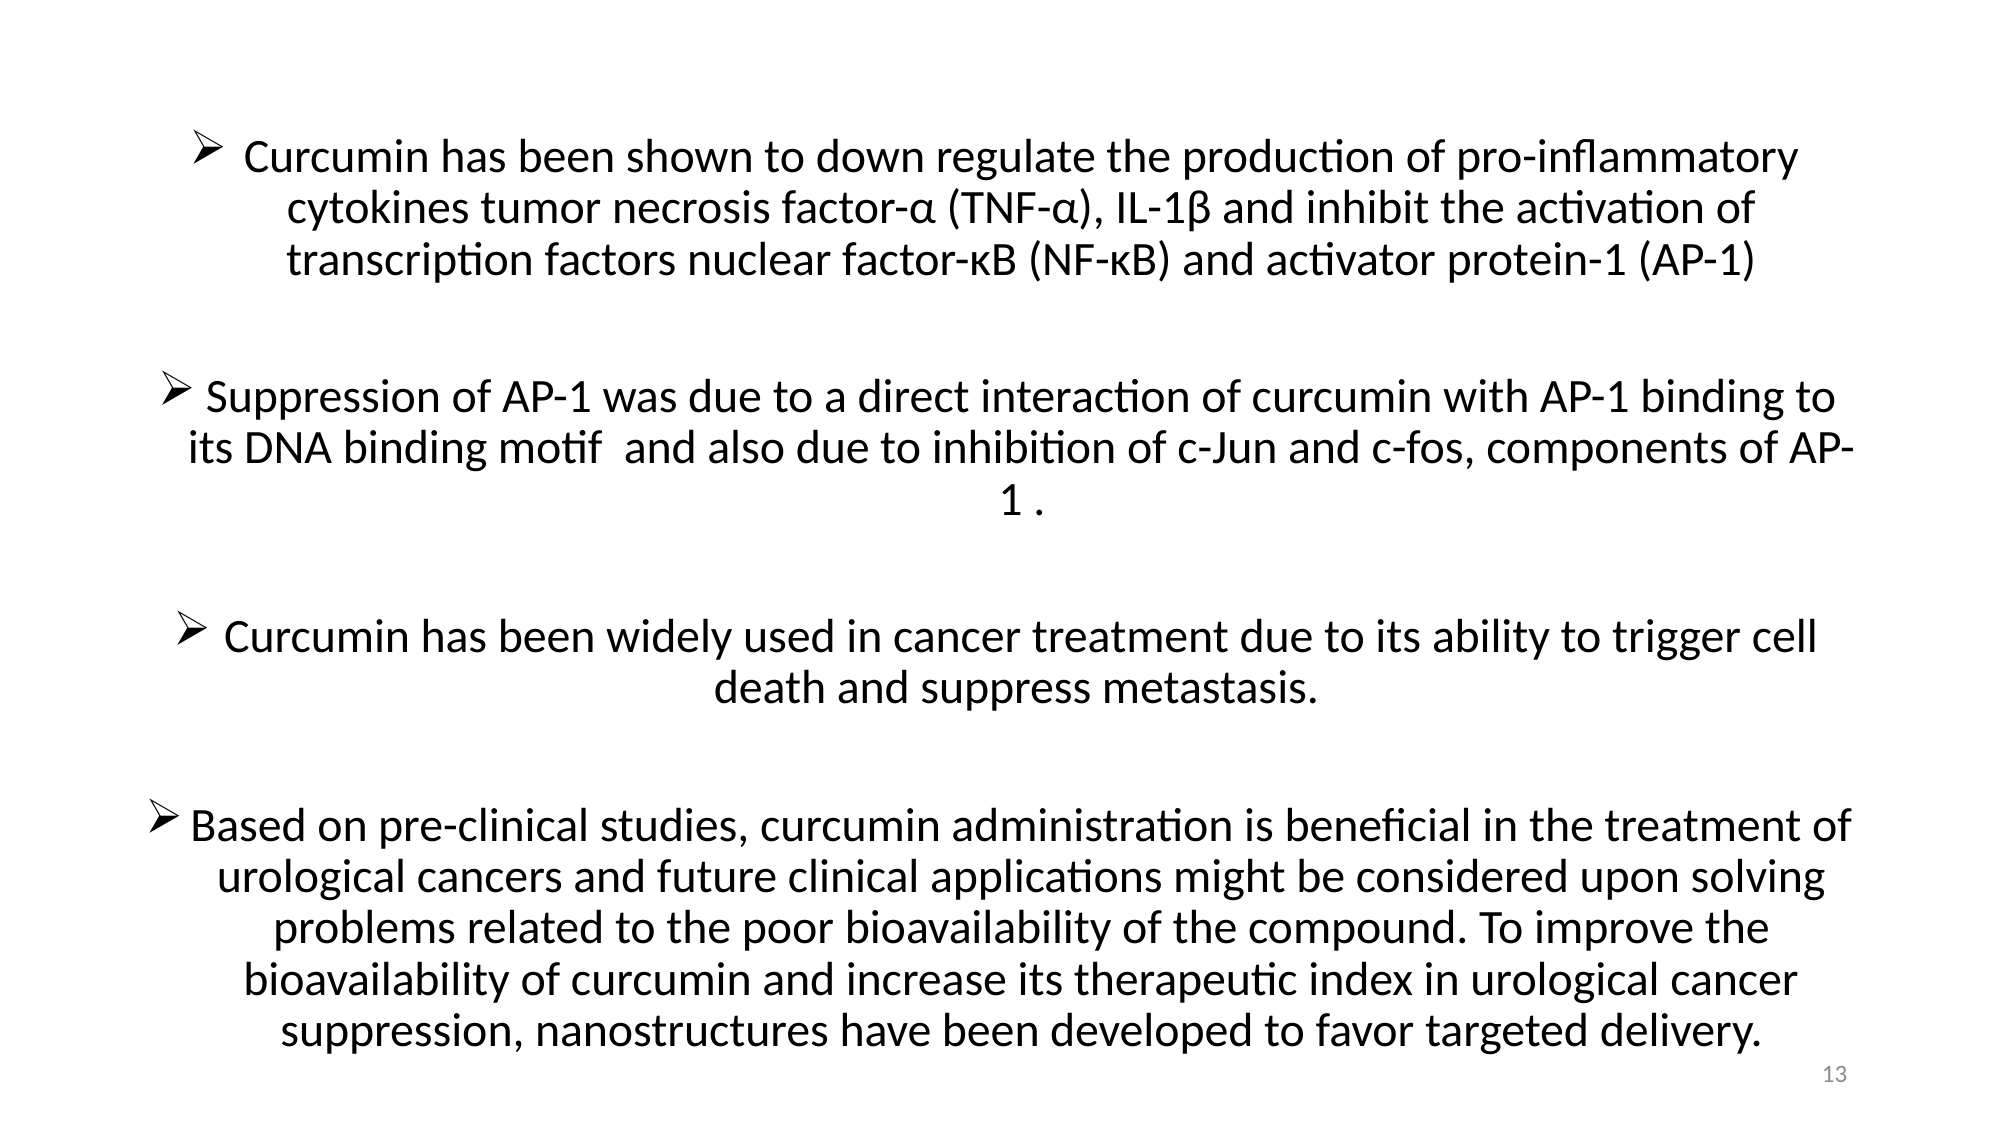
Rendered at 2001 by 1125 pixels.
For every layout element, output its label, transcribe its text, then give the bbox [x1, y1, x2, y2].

slide_number 13 [1412, 1042, 1863, 1103]
list Curcumin has been shown to down regulate the production of pro-inflammatory cytokines tumor necrosis factor-α (TNF-α), IL-1β and inhibit the activation of transcription factors nuclear factor-κB (NF-κB) and activator protein-1 (AP-1) Suppression of AP-1 was due to a direct interaction of curcumin with AP-1 binding to its DNA binding motif and also due to inhibition of c-Jun and c-fos, components of AP-1 . Curcumin has been widely used in cancer treatment due to its ability to trigger cell death and suppress metastasis. Based on pre-clinical studies, curcumin administration is beneficial in the treatment of urological cancers and future clinical applications might be considered upon solving problems related to the poor bioavailability of the compound. To improve the bioavailability of curcumin and increase its therapeutic index in urological cancer suppression, nanostructures have been developed to favor targeted delivery. [127, 123, 1881, 1073]
